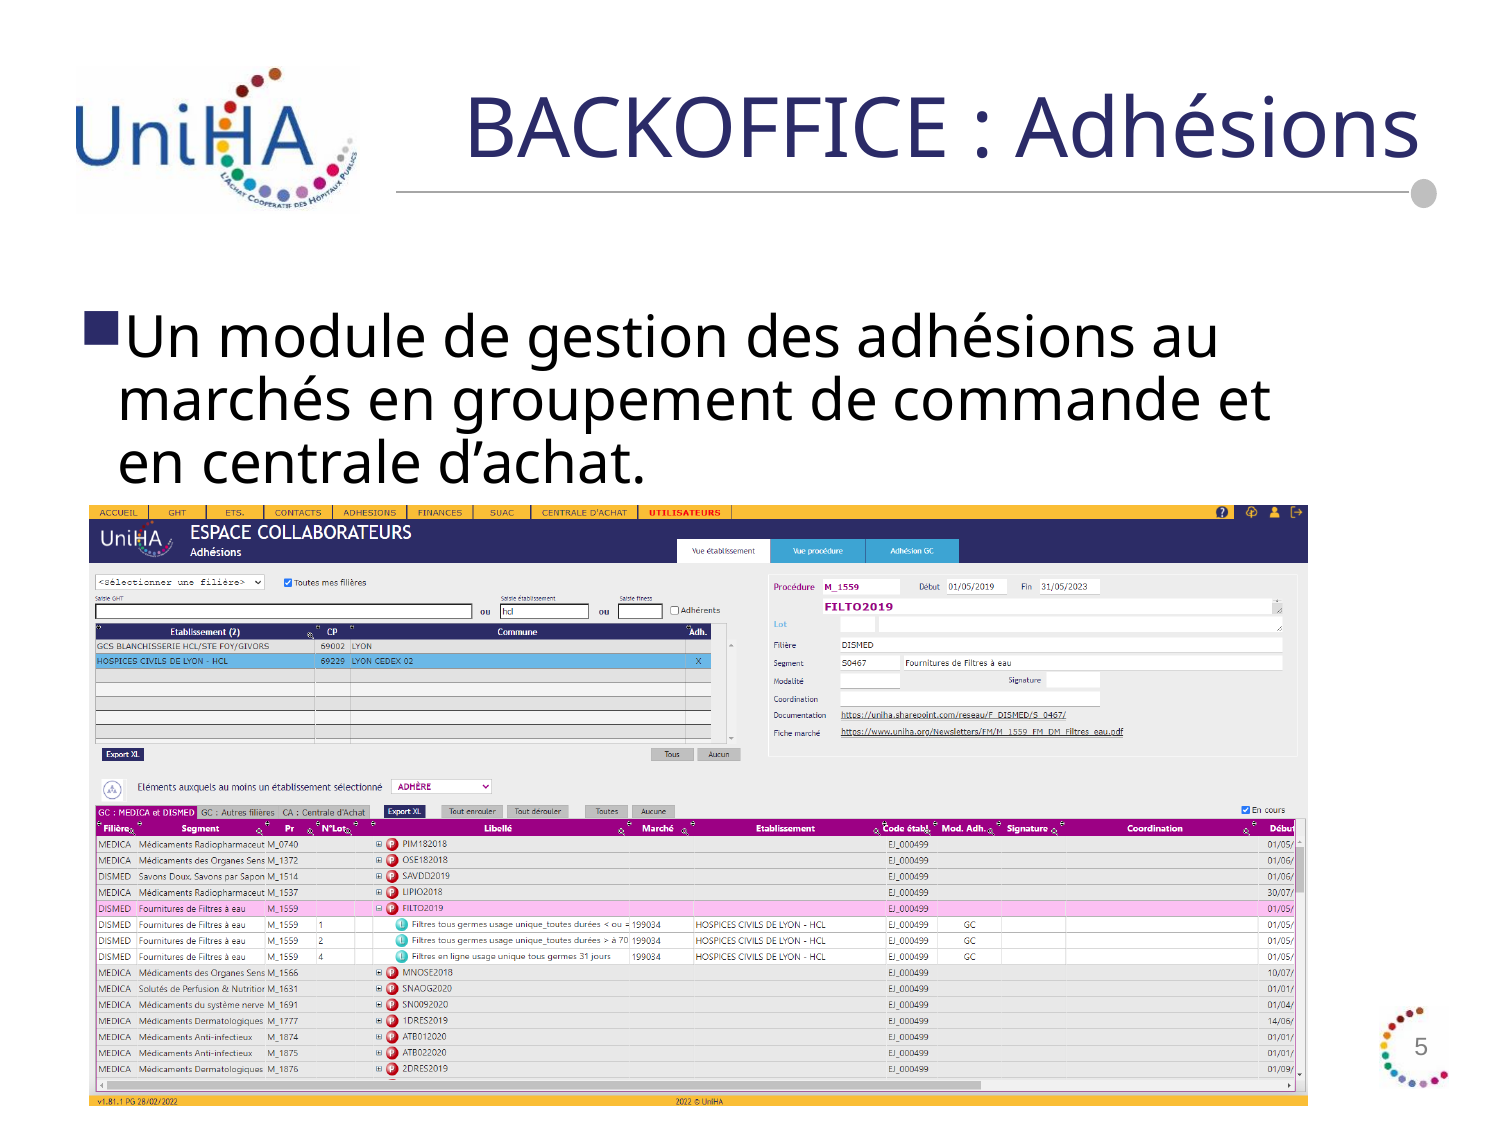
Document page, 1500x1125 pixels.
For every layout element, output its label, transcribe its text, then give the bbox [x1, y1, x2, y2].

title BACKOFFICE : Adhésions [371, 78, 1437, 171]
list Un module de gestion des adhésions au marchés en groupement de commande et en centrale d’achat. [64, 300, 1329, 463]
picture [1379, 1006, 1449, 1089]
picture [76, 66, 360, 214]
picture [89, 505, 1308, 1106]
